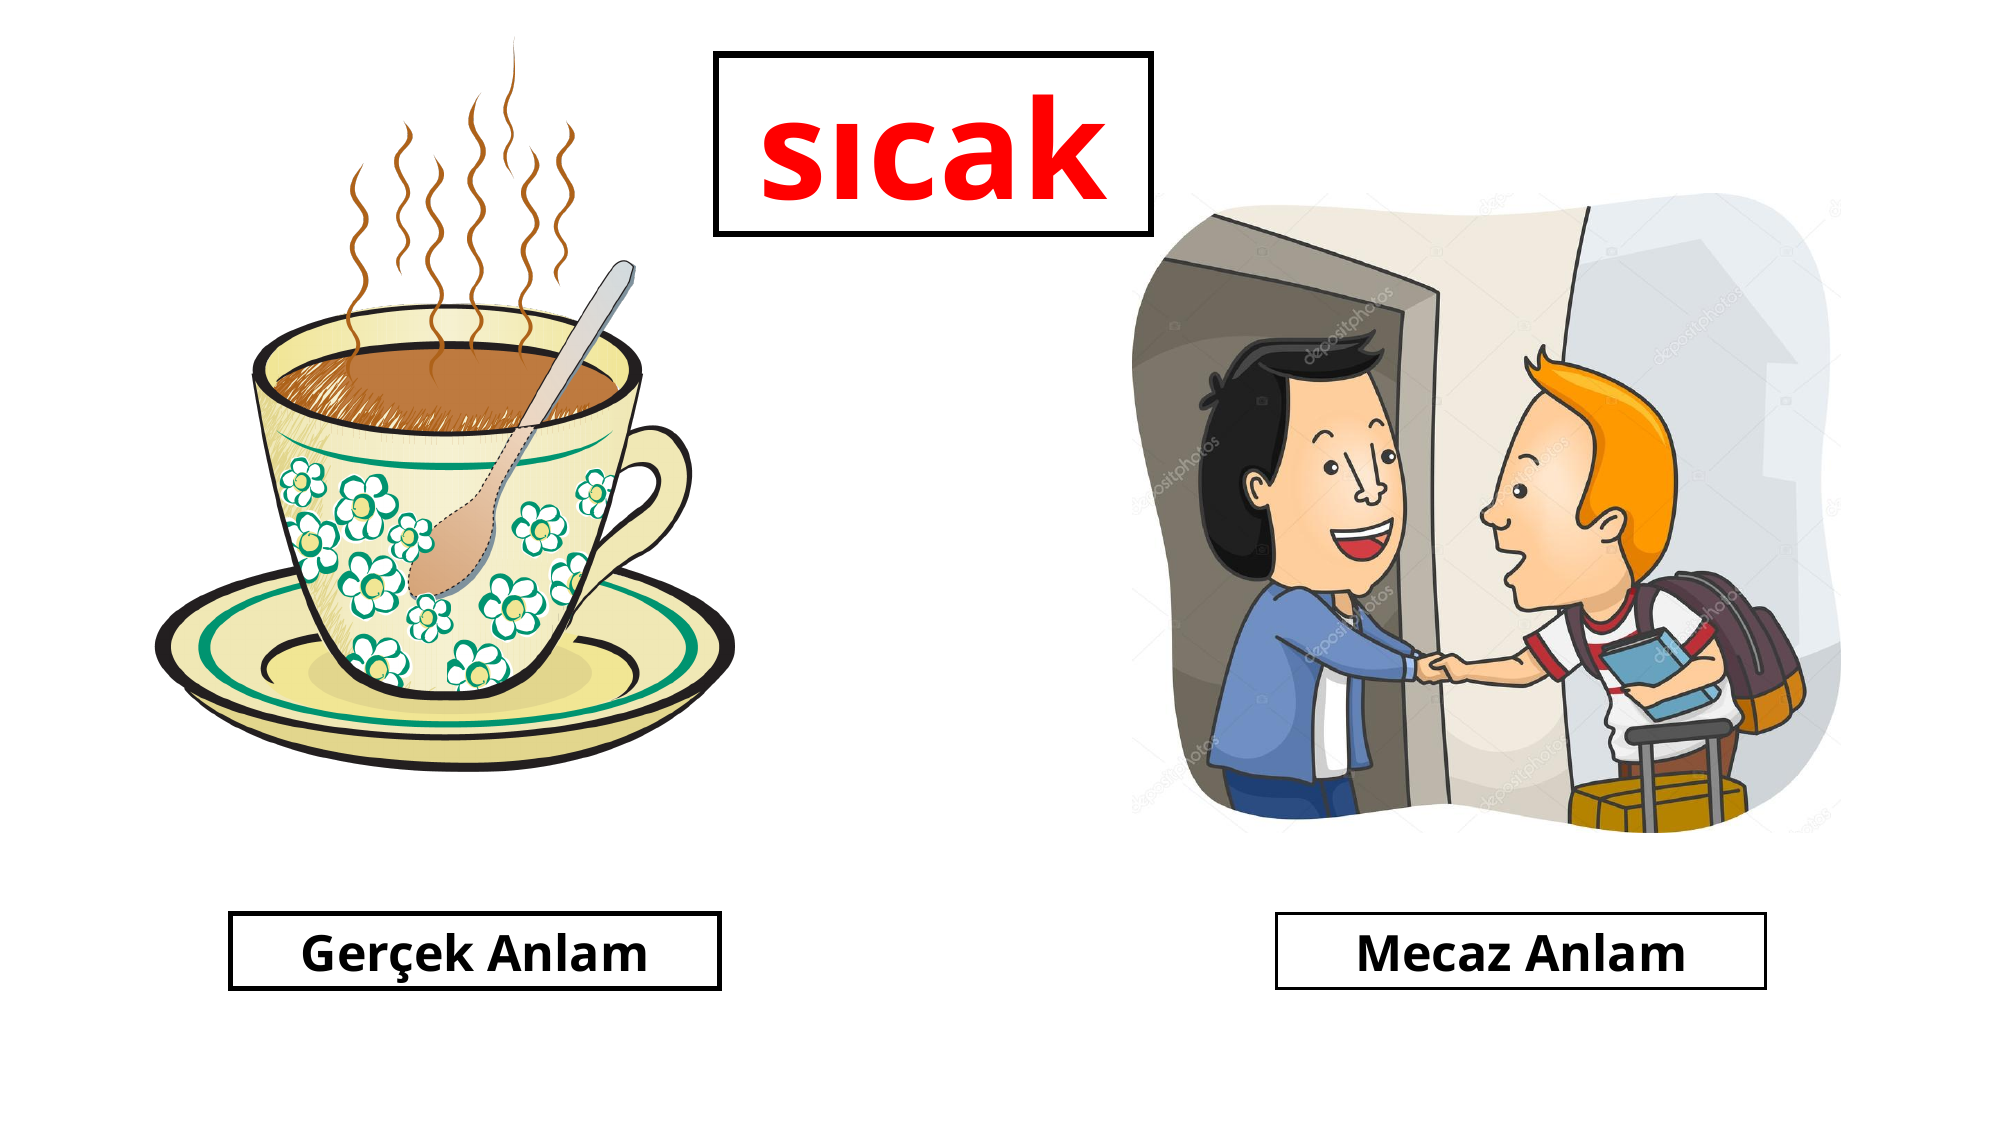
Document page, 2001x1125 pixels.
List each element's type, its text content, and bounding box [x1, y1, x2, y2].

text_box Gerçek Anlam [229, 913, 721, 989]
text_box sıcak [735, 54, 1152, 235]
picture [1132, 193, 1841, 833]
text_box Mecaz Anlam [1276, 913, 1767, 989]
picture [154, 36, 735, 772]
